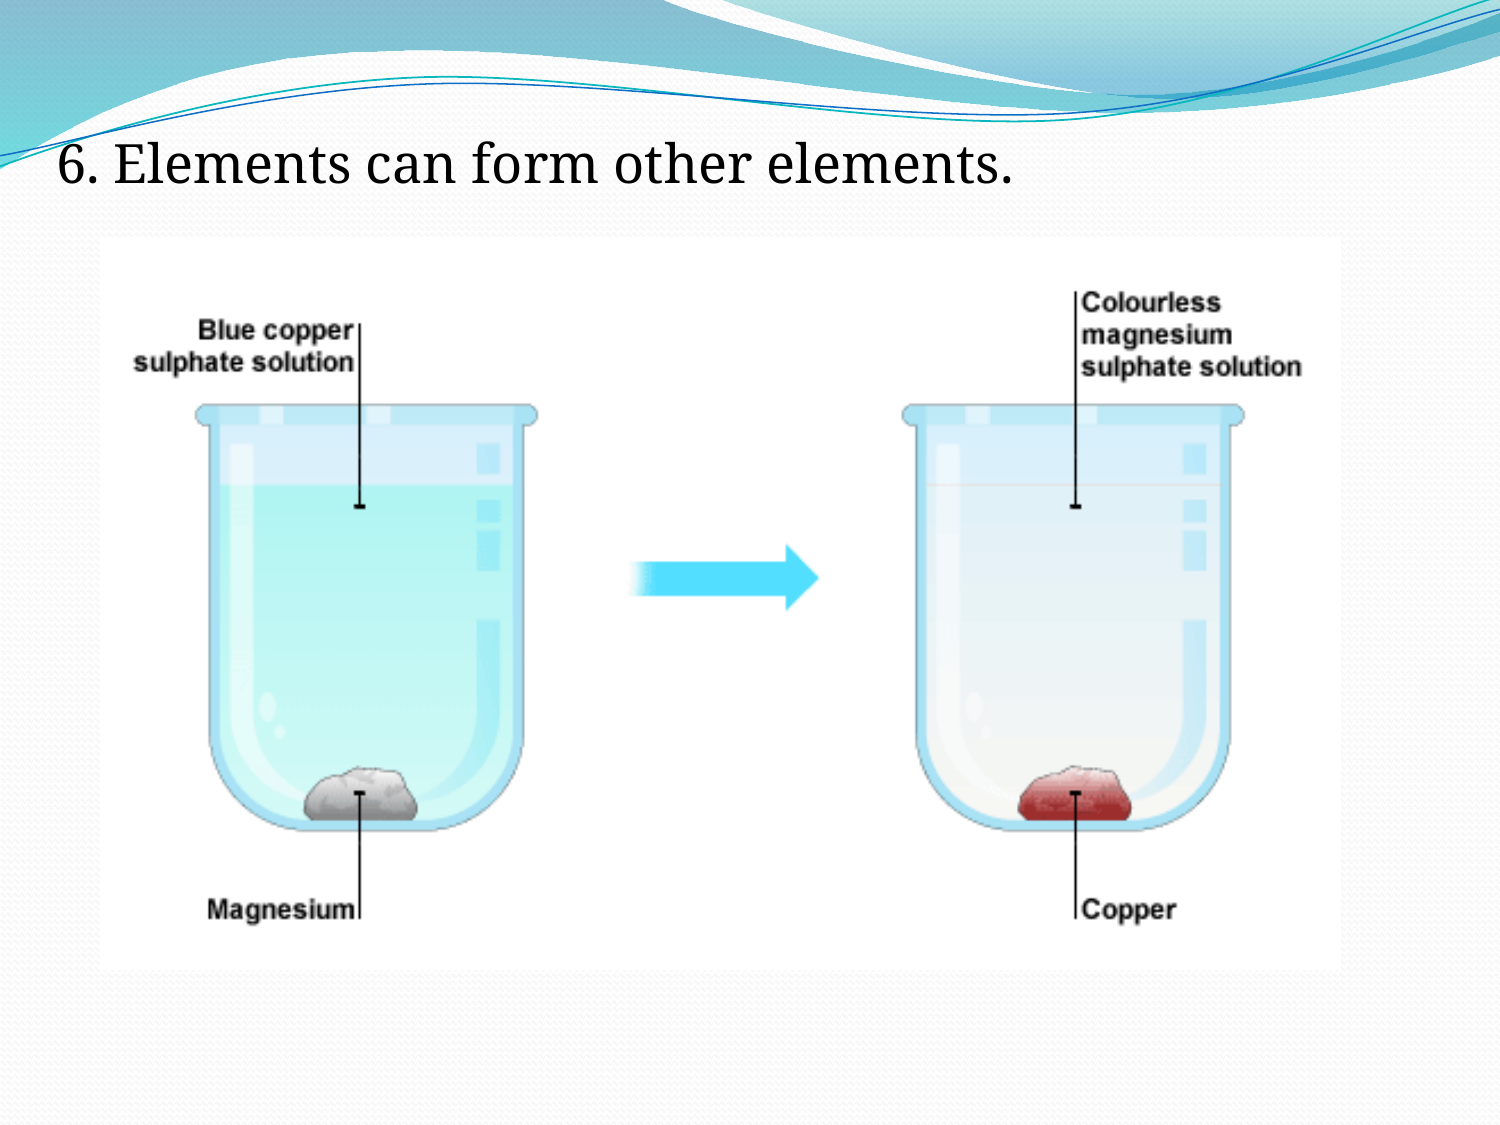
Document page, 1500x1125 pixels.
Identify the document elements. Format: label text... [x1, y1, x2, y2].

picture [100, 237, 1341, 970]
list 6. Elements can form other elements. [41, 121, 1392, 842]
